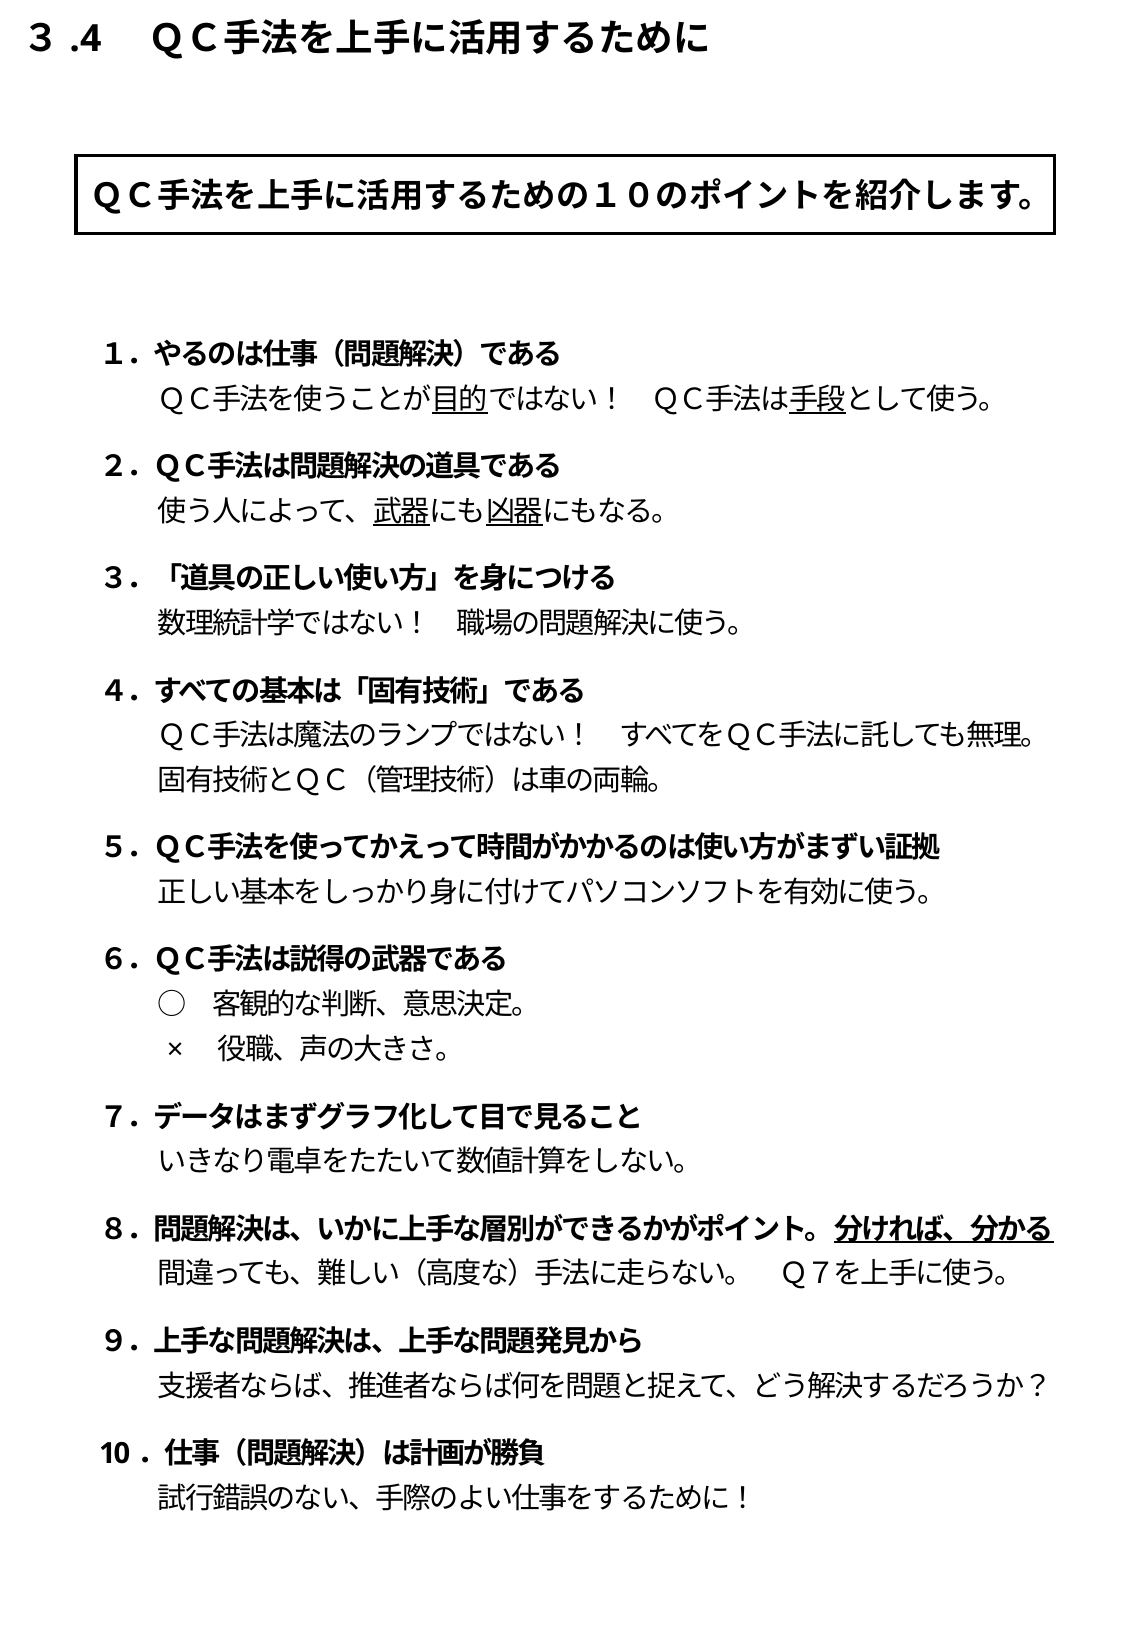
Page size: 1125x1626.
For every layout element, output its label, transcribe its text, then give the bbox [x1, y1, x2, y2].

text_box ３.4 ＱＣ手法を上手に活用するために [7, 5, 726, 66]
text_box １．やるのは仕事（問題解決）である ＱＣ手法を使うことが目的ではない！ ＱＣ手法は手段として使う。 ２．ＱＣ手法は問題解決の道具である 使う人によって、武器にも凶器にもなる。 ３．「道具の正しい使い方」を身につける 数理統計学ではない！ 職場の問題解決に使う。 ４．すべての基本は「固有技術」である ＱＣ手法は魔法のランプではない！ すべてをＱＣ手法に託しても無理。 固有技術とＱＣ（管理技術）は車の両輪。 ５．ＱＣ手法を使ってかえって時間がかかるのは使い方がまずい証拠 正しい基本をしっかり身に付けてパソコンソフトを有効に使う。 ６．ＱＣ手法は説得の武器である ○ 客観的な判断、意思決定。 × 役職、声の大きさ。 ７．データはまずグラフ化して目で見ること いきなり電卓をたたいて数値計算をしない。 ８．問題解決は、いかに上手な層別ができるかがポイント。分ければ、分かる 間違っても、難しい（高度な）手法に走らない。 Ｑ７を上手に使う。 ９．上手な問題解決は、上手な問題発見から 支援者ならば、推進者ならば何を問題と捉えて、どう解決するだろうか？ 10．仕事（問題解決）は計画が勝負 試行錯誤のない、手際のよい仕事をするために！ [84, 321, 1094, 1522]
text_box ＱＣ手法を上手に活用するための１０のポイントを紹介します。 [76, 155, 1055, 234]
